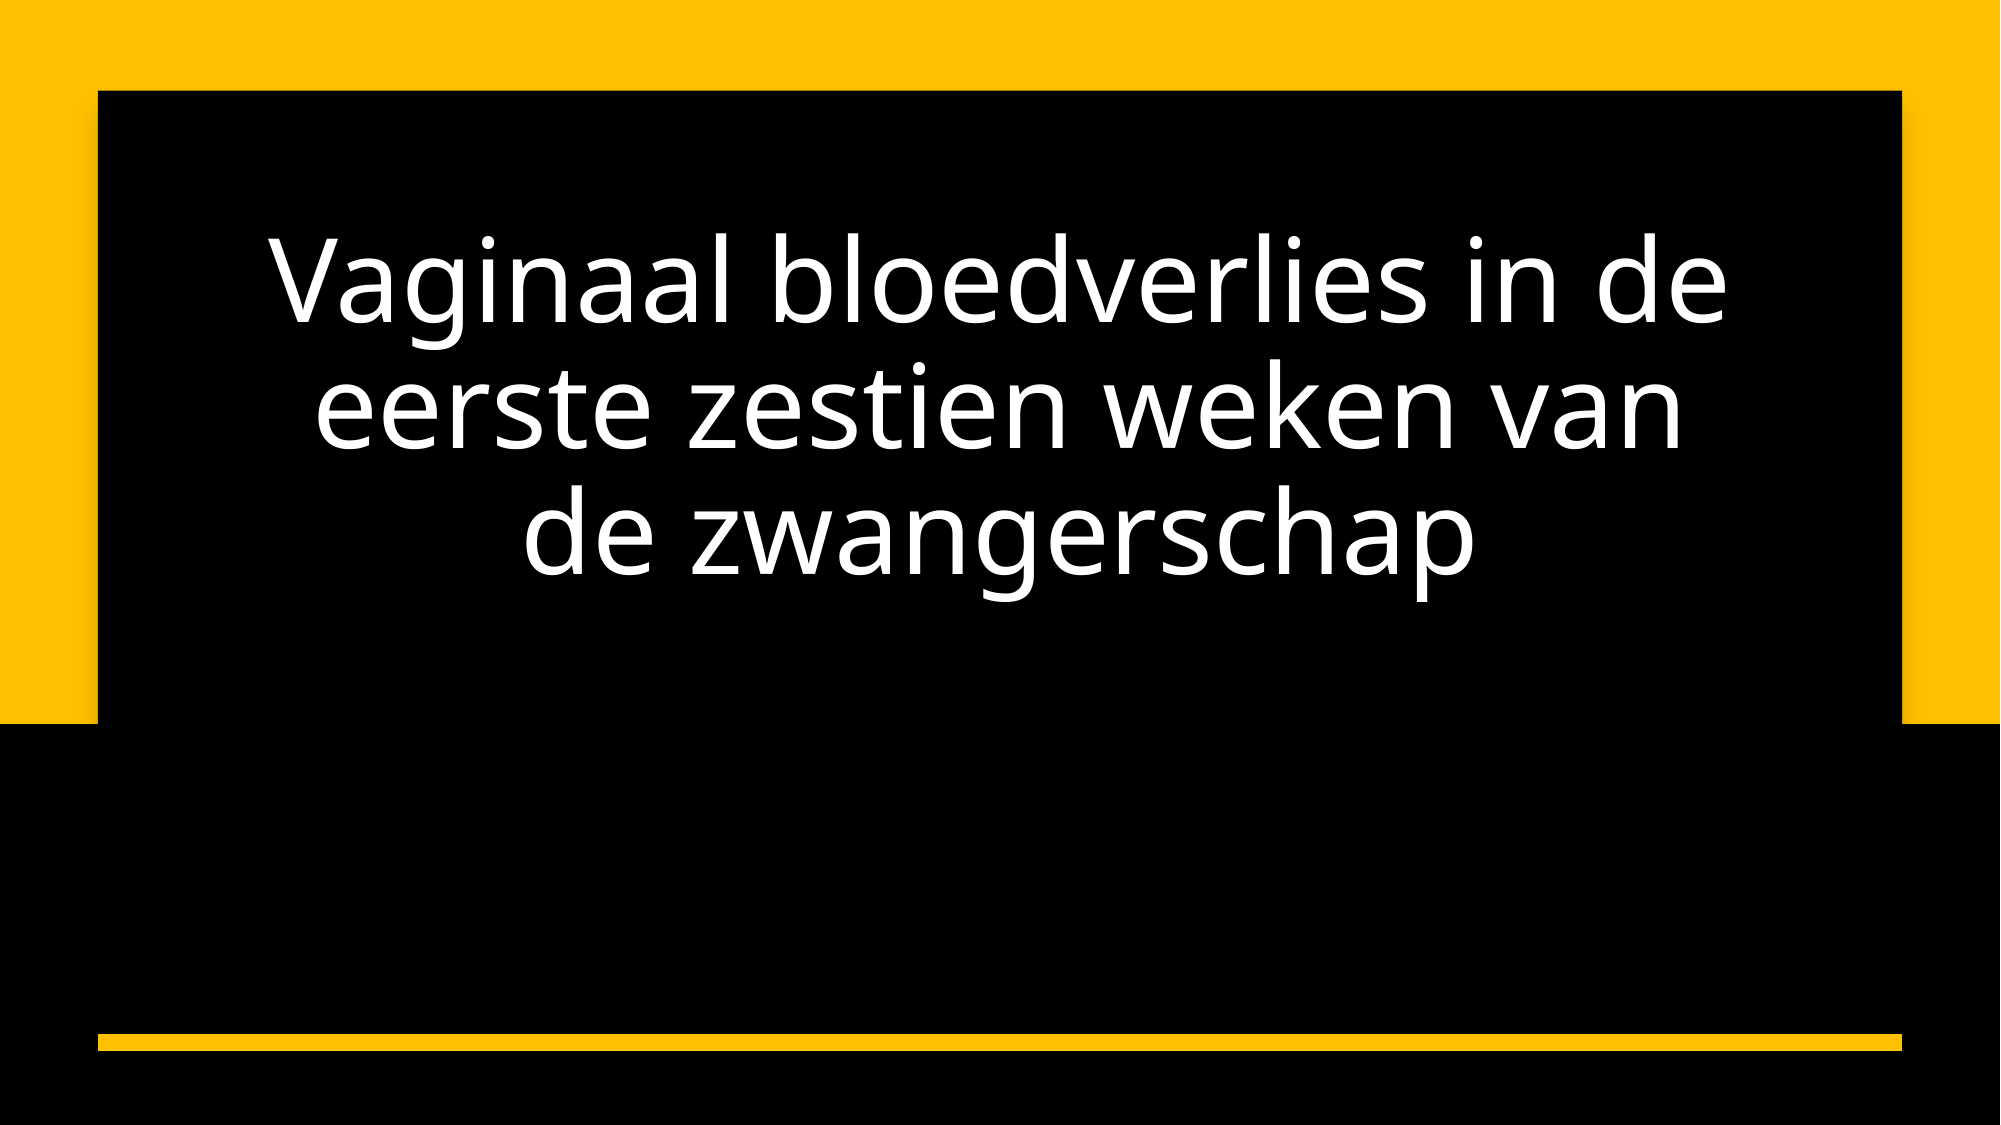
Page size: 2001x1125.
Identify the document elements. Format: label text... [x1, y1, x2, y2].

title Vaginaal bloedverlies in de eerste zestien weken van de zwangerschap [249, 212, 1750, 750]
text_box [0, 725, 2000, 1125]
text_box [97, 89, 1903, 849]
text_box [0, 0, 2000, 725]
